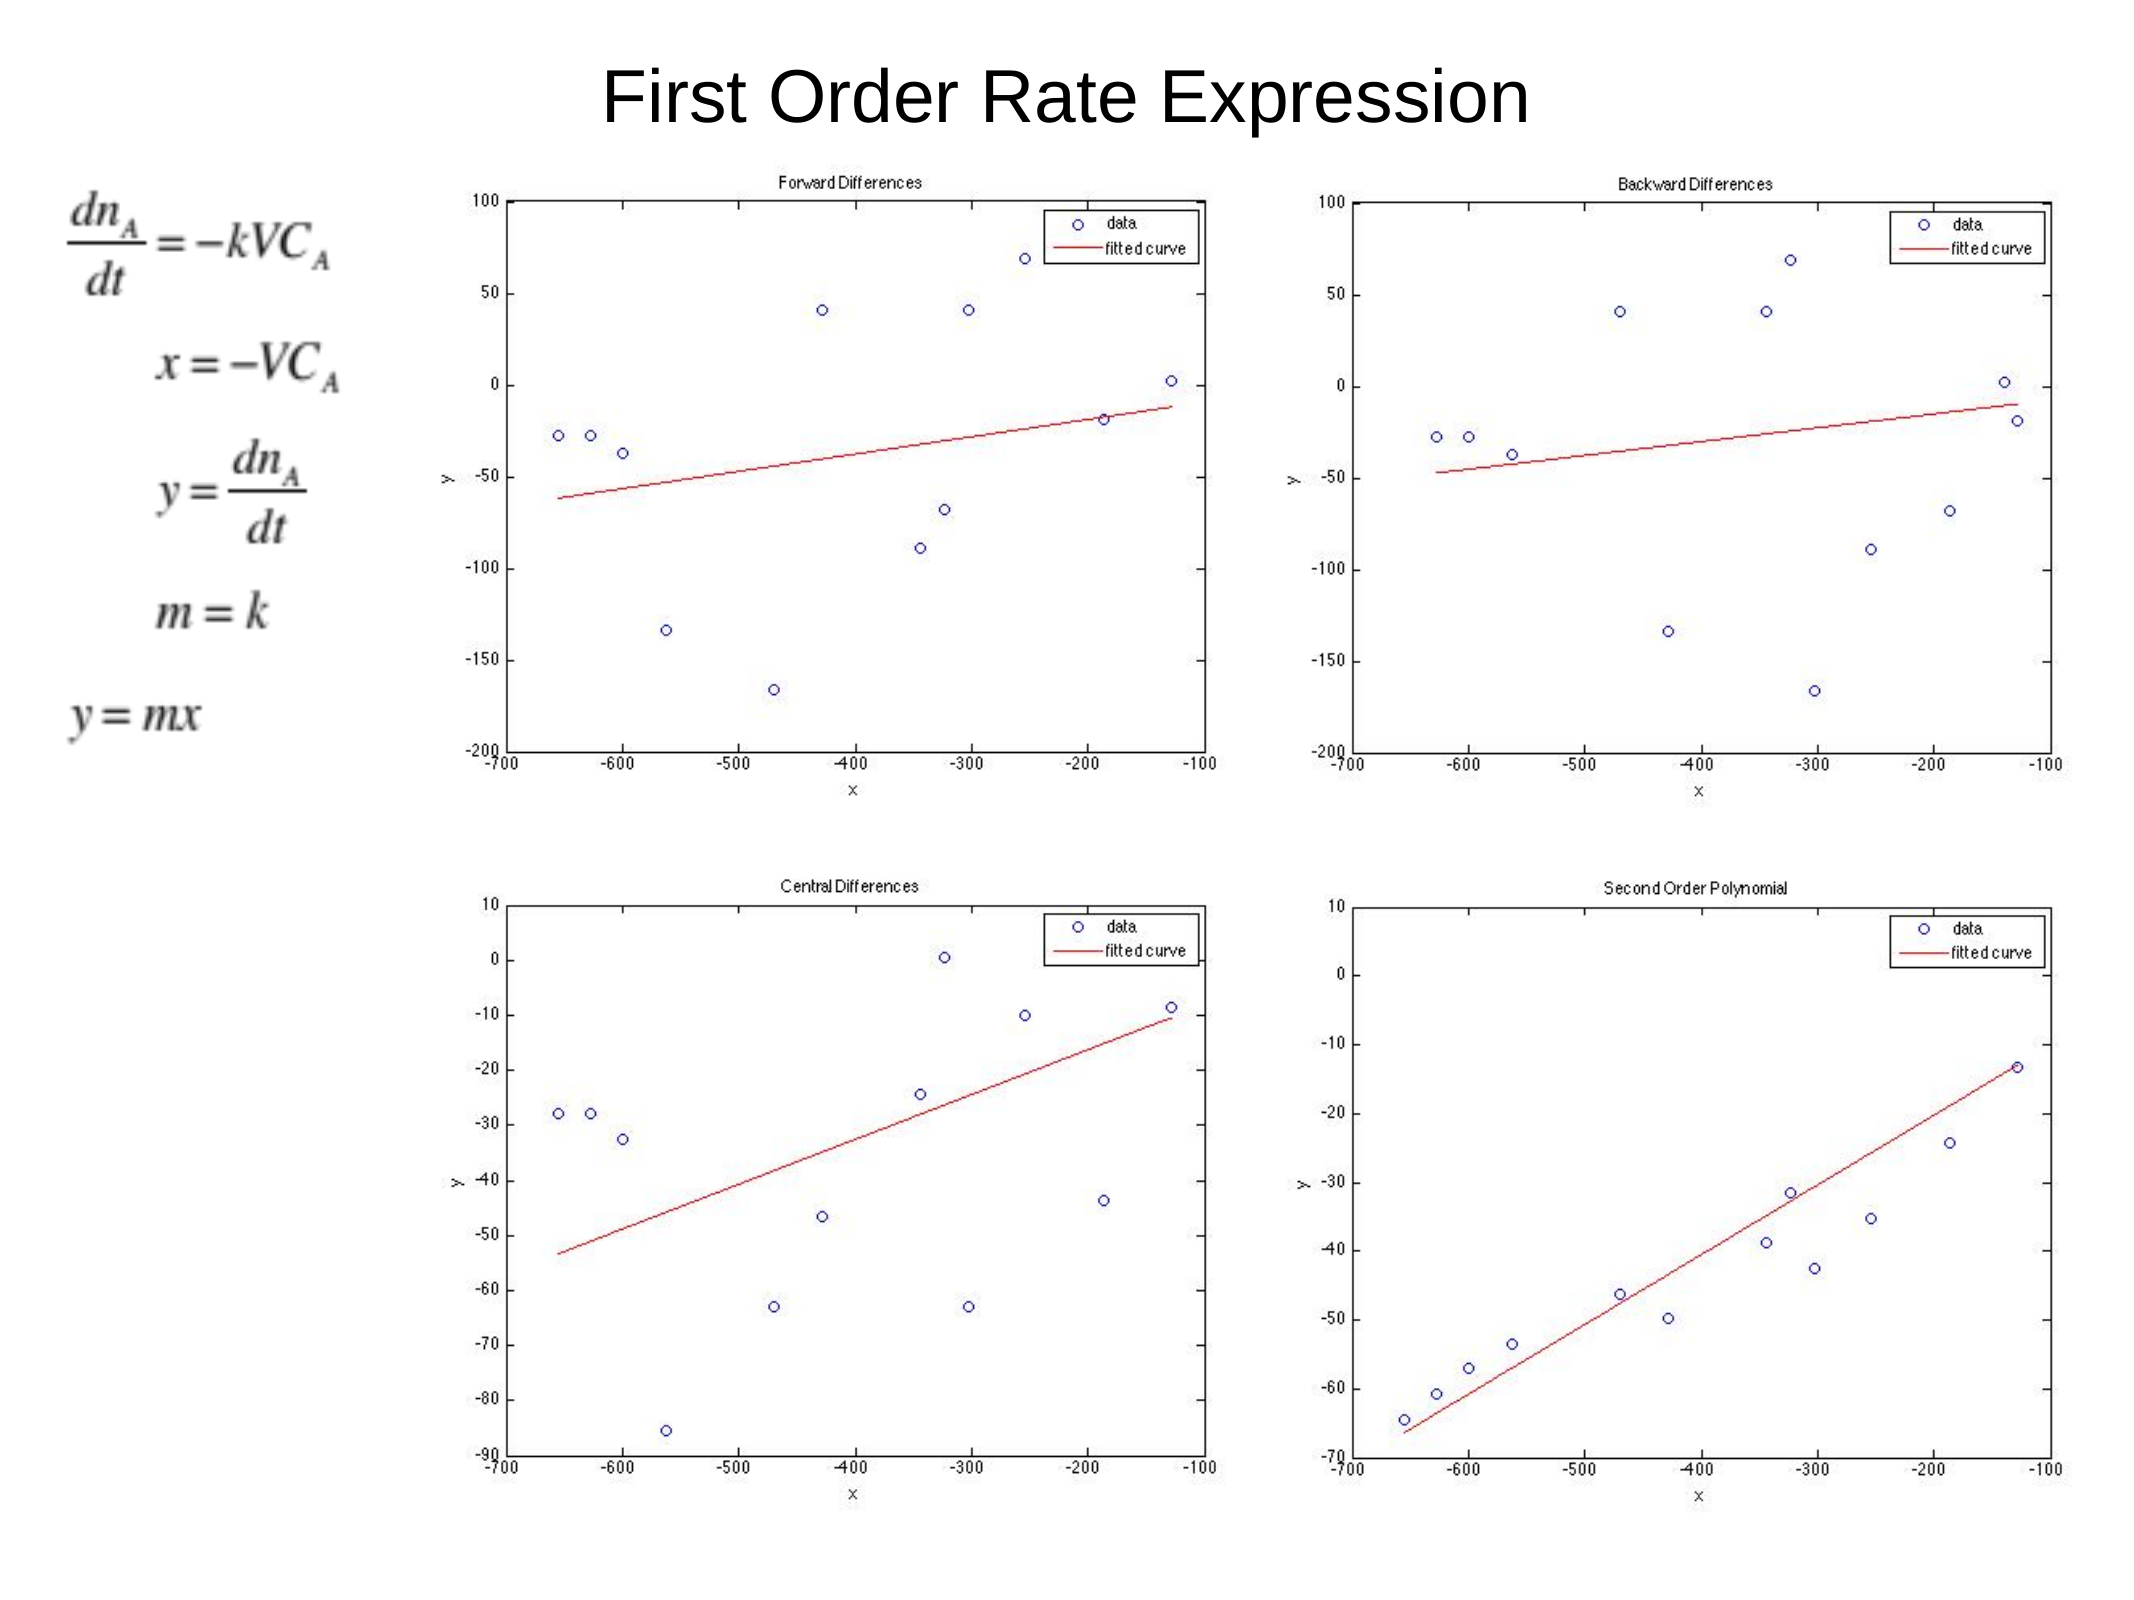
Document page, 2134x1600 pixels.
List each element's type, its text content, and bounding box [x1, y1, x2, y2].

picture [149, 332, 346, 398]
picture [389, 853, 2134, 1532]
picture [62, 697, 207, 750]
picture [149, 426, 314, 552]
title First Order Rate Expression [208, 39, 1925, 248]
picture [62, 178, 335, 304]
picture [389, 151, 2134, 828]
picture [149, 580, 274, 634]
